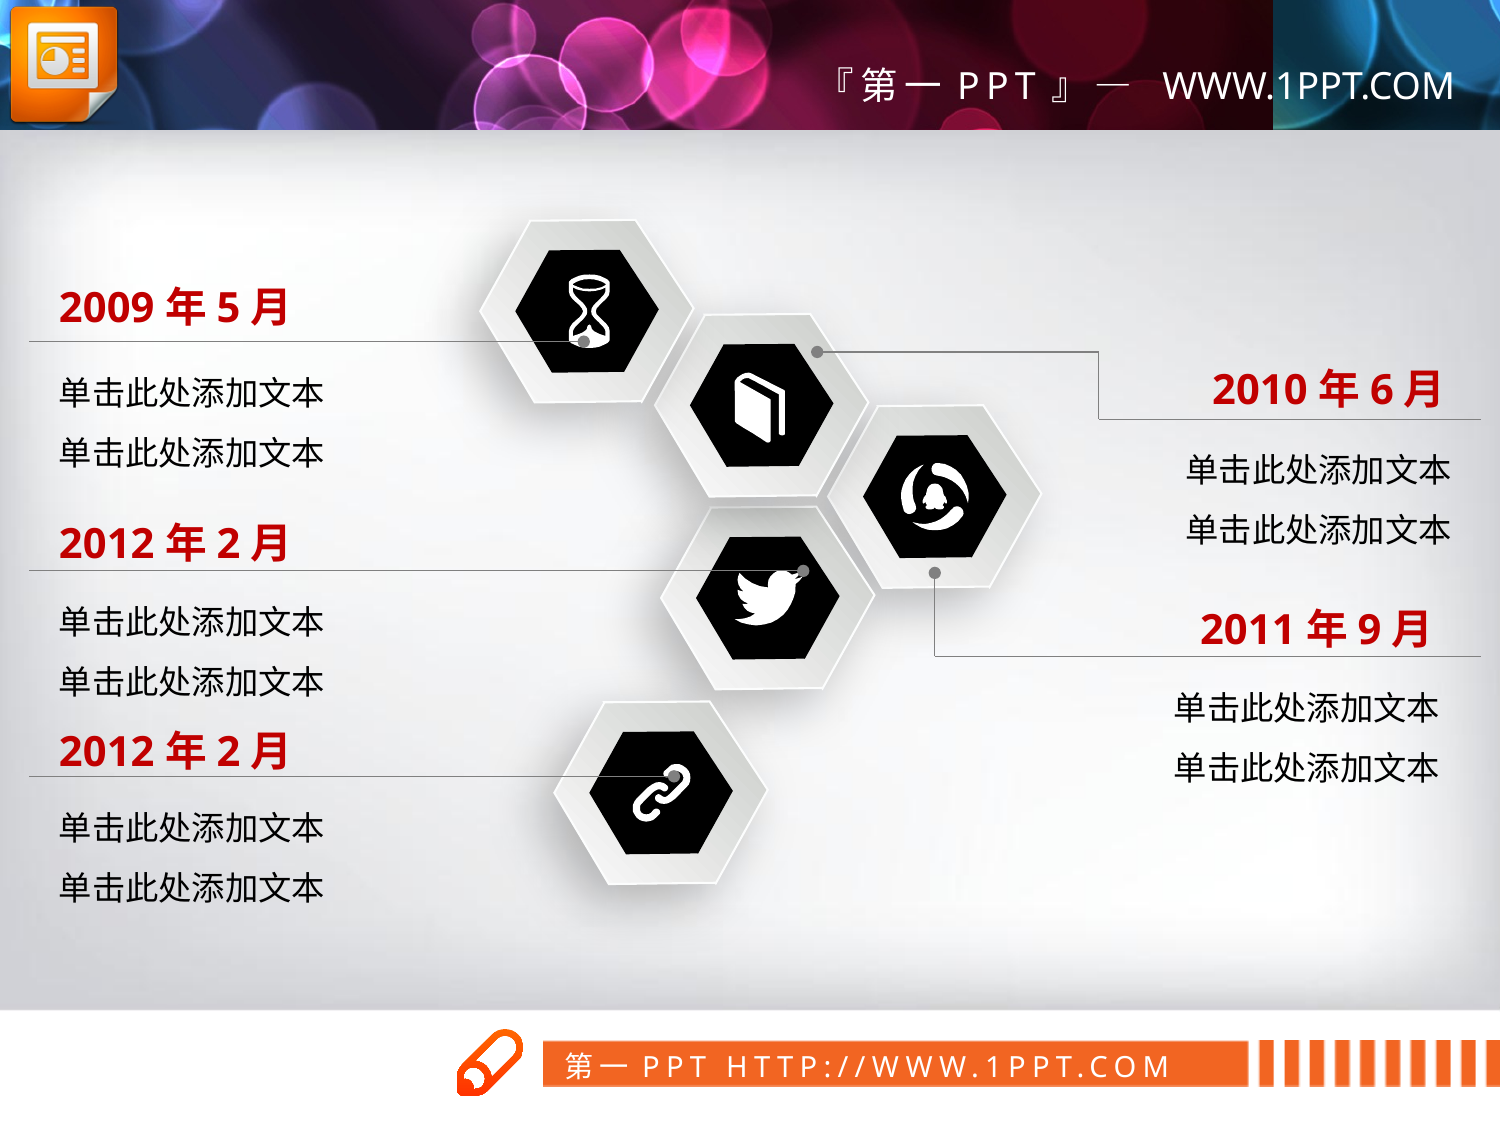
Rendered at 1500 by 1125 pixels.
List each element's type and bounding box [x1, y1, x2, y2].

text_box [29, 716, 675, 909]
text_box [554, 712, 768, 885]
picture [0, 0, 1500, 1012]
text_box [479, 219, 694, 403]
text_box [816, 351, 1481, 559]
picture [543, 1040, 1500, 1087]
text_box [801, 506, 875, 690]
text_box [879, 567, 1042, 589]
text_box [29, 273, 585, 482]
text_box [29, 509, 804, 704]
text_box [654, 313, 869, 497]
text_box [934, 572, 1481, 796]
